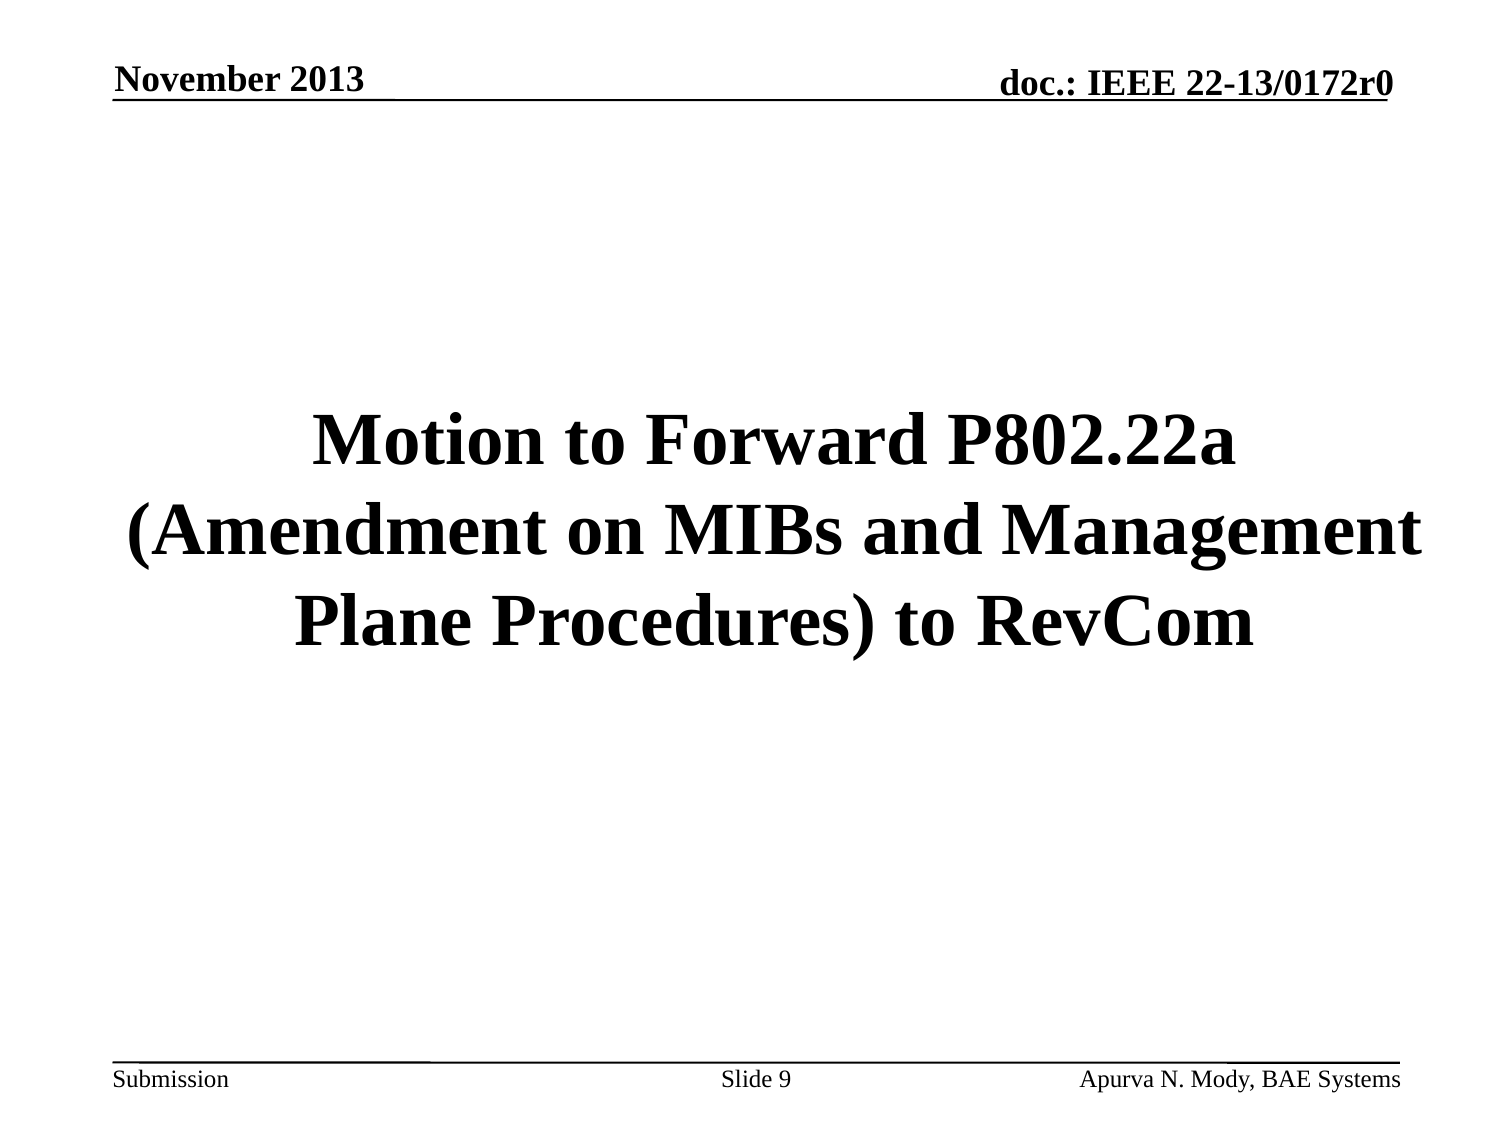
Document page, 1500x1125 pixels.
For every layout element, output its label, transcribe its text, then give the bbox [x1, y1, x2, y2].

title Motion to Forward P802.22a (Amendment on MIBs and Management Plane Procedures) to RevCom [99, 362, 1451, 688]
slide_number Slide 9 [712, 1061, 800, 1123]
footer Apurva N. Mody, BAE Systems [902, 1061, 1402, 1093]
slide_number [114, 54, 540, 100]
